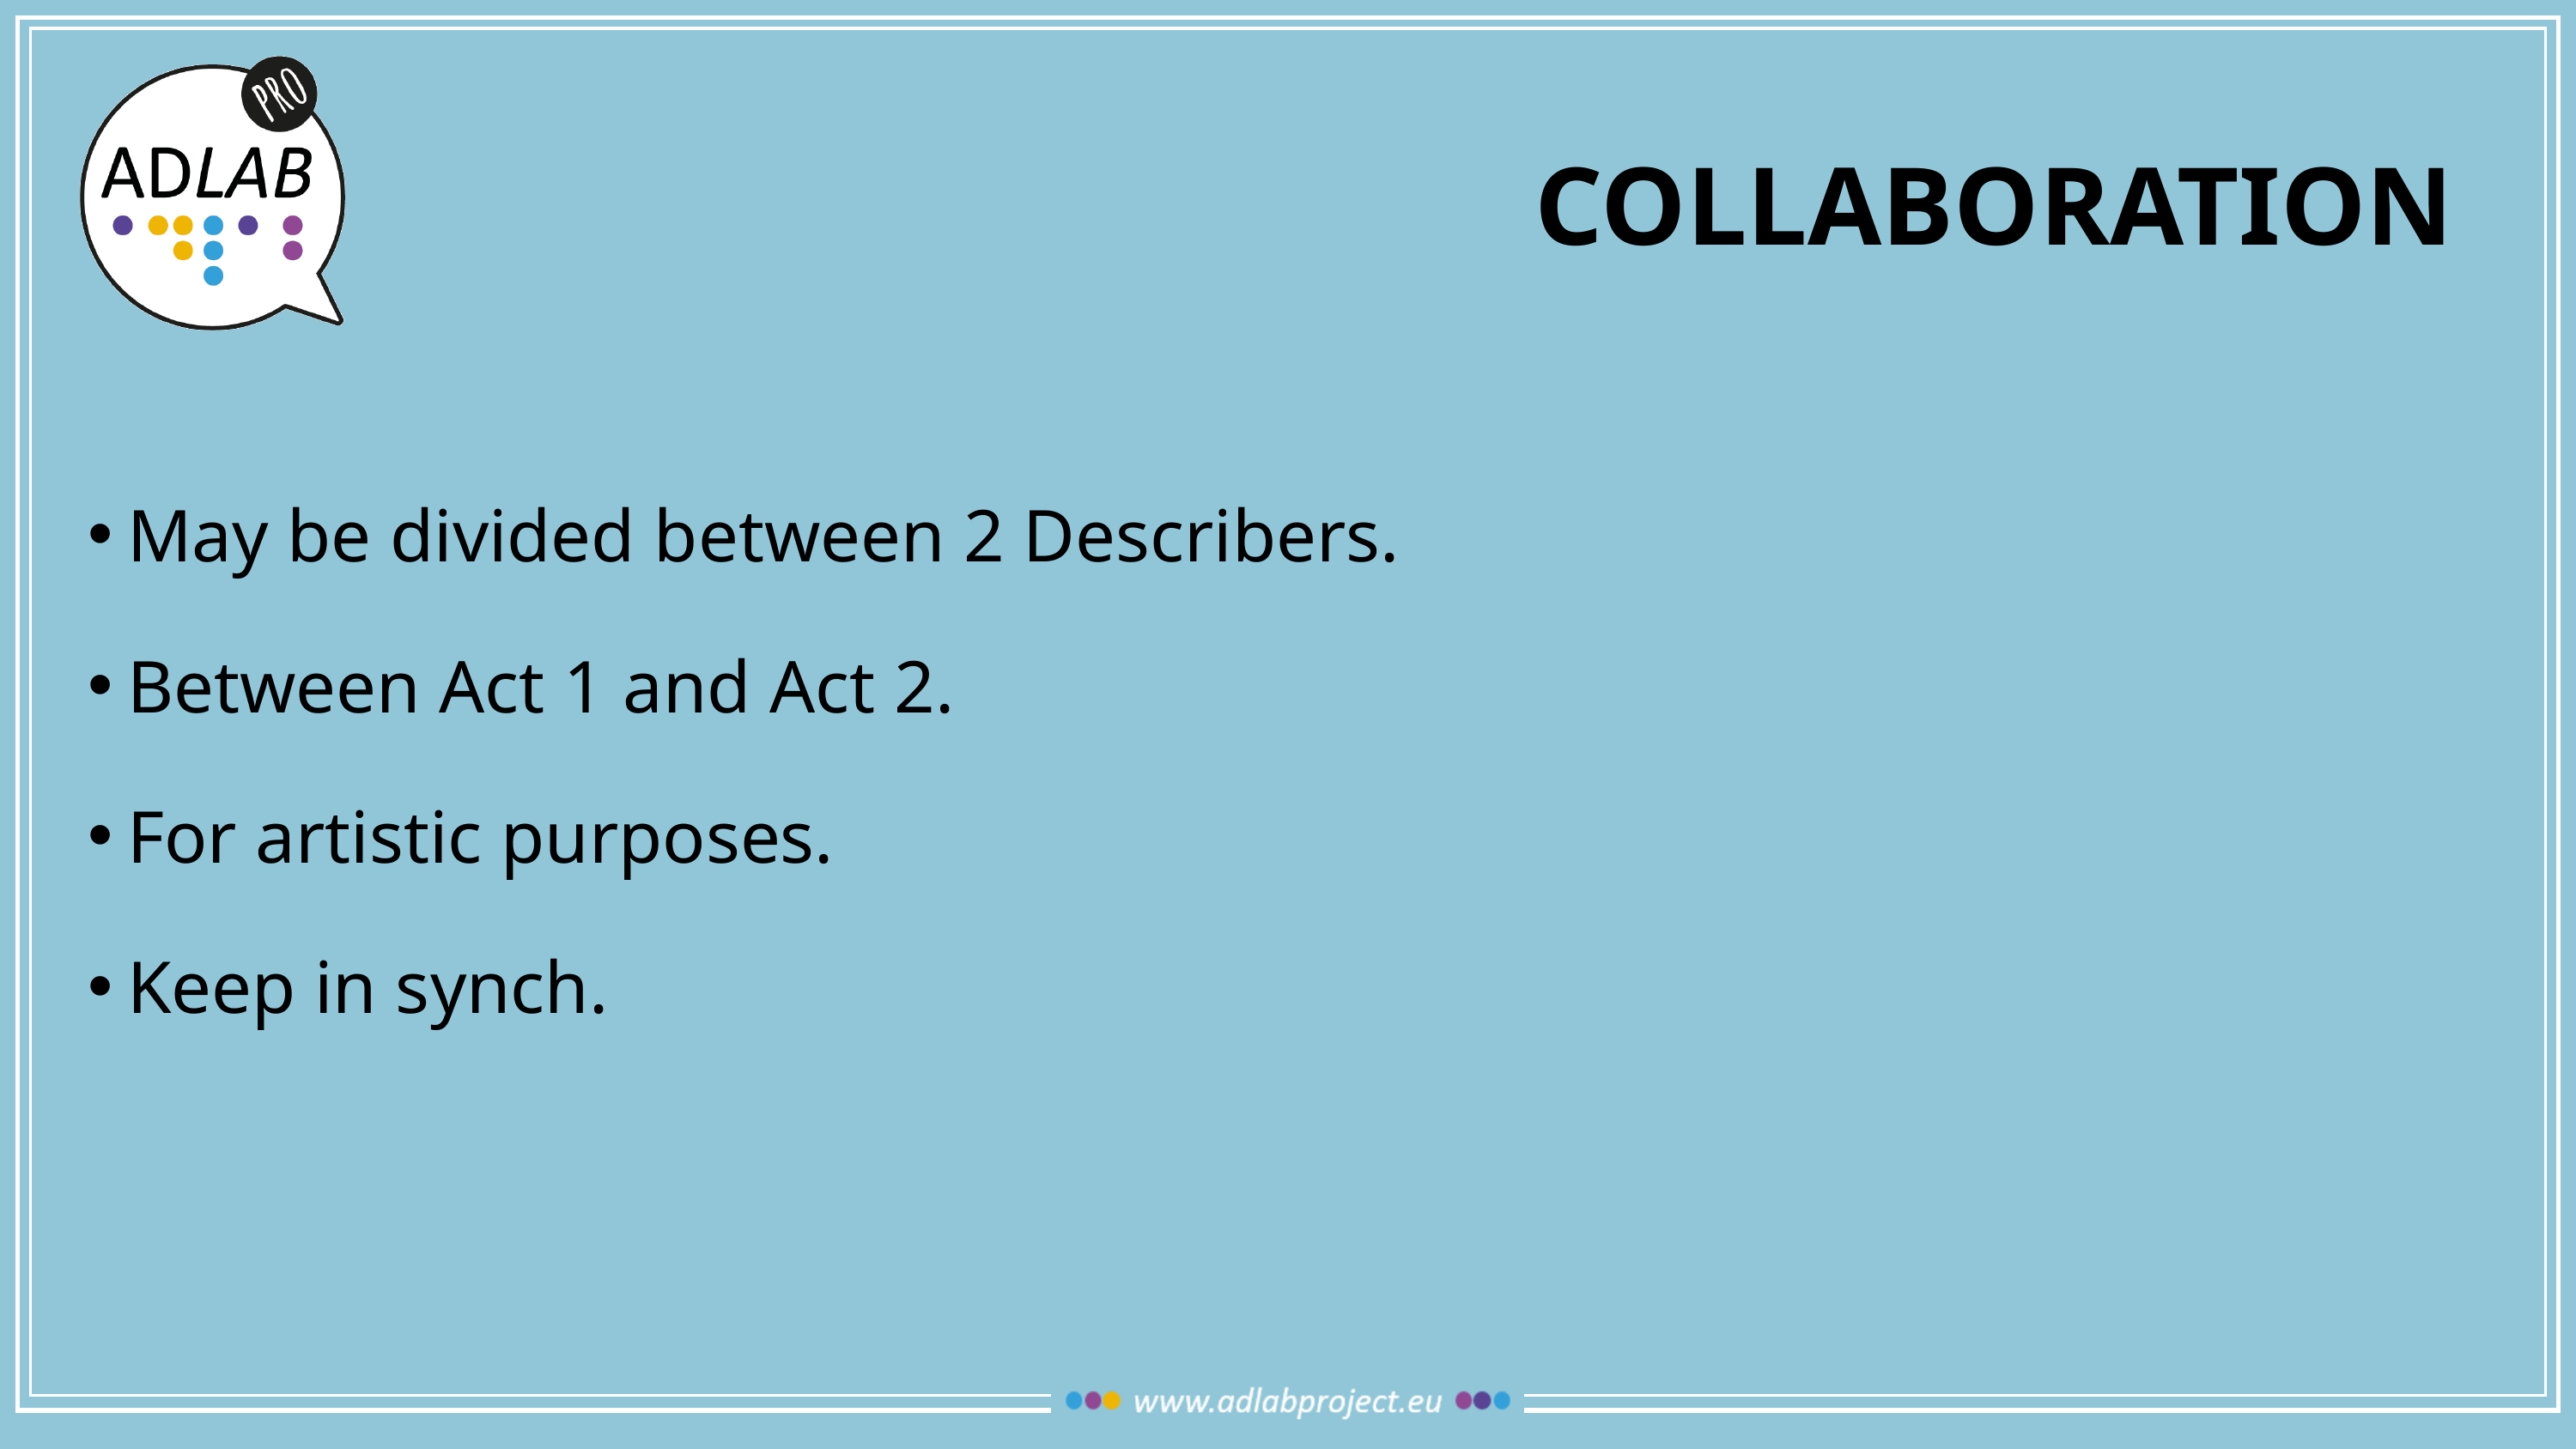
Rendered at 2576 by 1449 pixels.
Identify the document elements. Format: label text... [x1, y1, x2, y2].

picture [1051, 1378, 1524, 1429]
list May be divided between 2 Describers. Between Act 1 and Act 2. For artistic purposes. Keep in synch. [75, 440, 2501, 1122]
title collaboration [384, 70, 2467, 351]
picture [72, 49, 353, 330]
